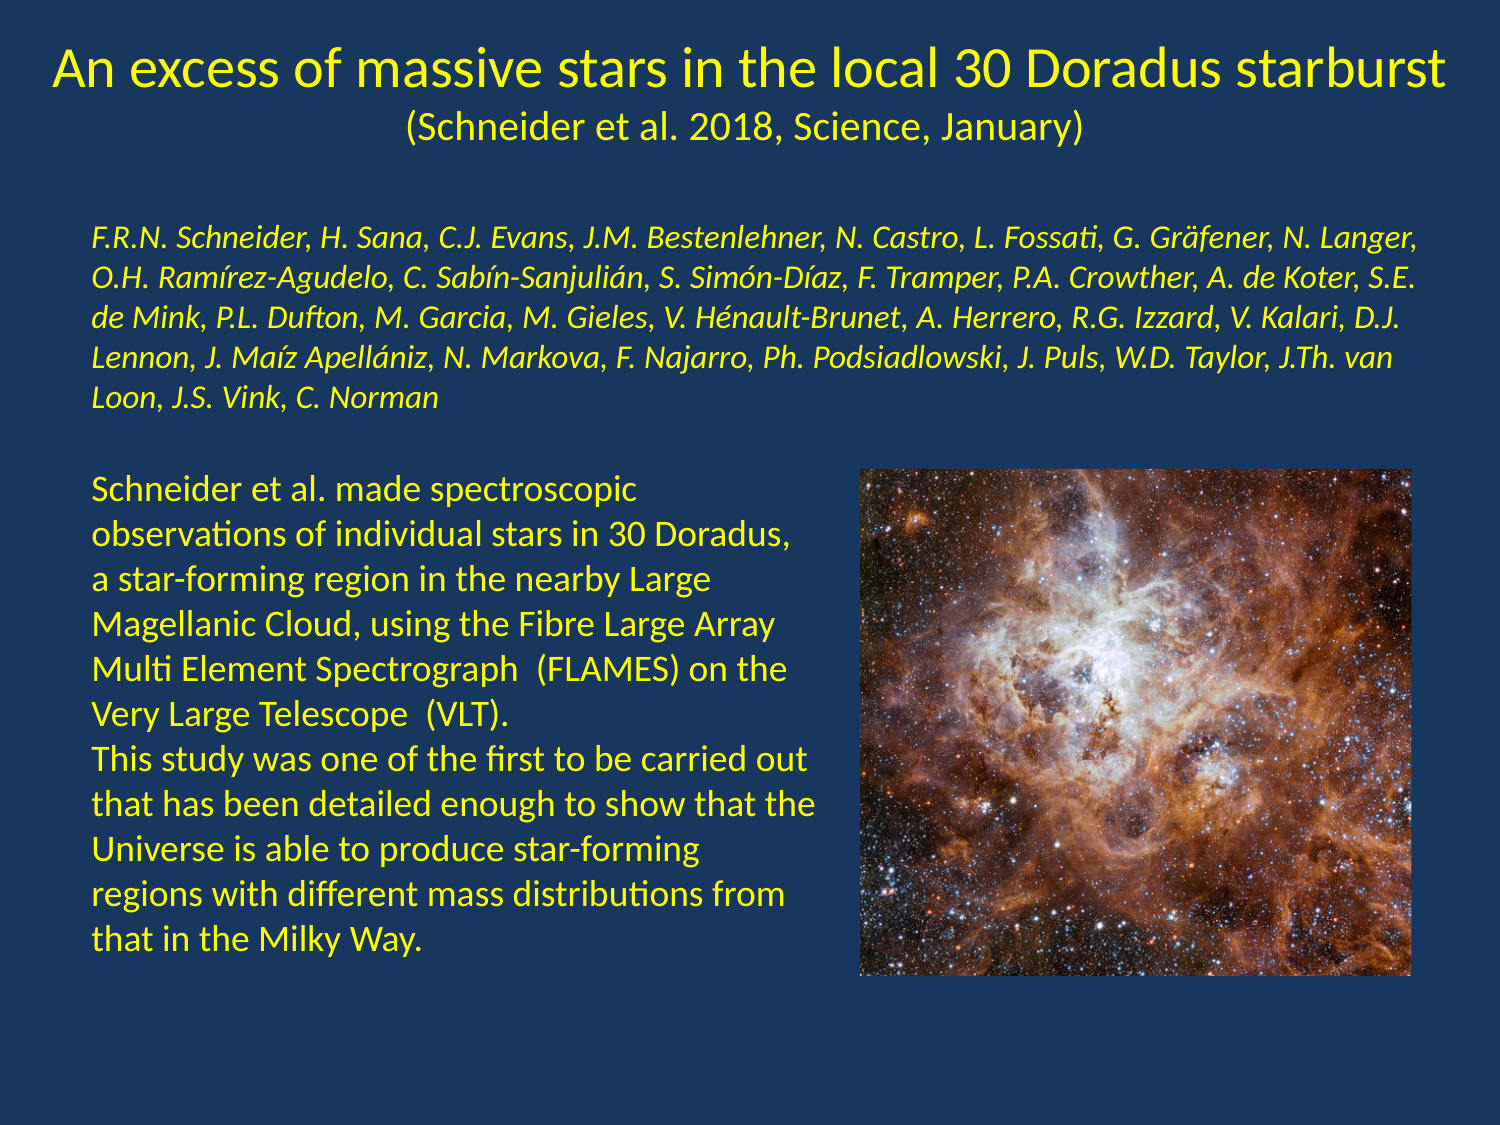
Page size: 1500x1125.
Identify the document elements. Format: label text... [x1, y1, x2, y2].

picture [859, 469, 1412, 977]
text_box F.R.N. Schneider, H. Sana, C.J. Evans, J.M. Bestenlehner, N. Castro, L. Fossati, G. Gräfener, N. Langer, O.H. Ramírez-Agudelo, C. Sabín-Sanjulián, S. Simón-Díaz, F. Tramper, P.A. Crowther, A. de Koter, S.E. de Mink, P.L. Dufton, M. Garcia, M. Gieles, V. Hénault-Brunet, A. Herrero, R.G. Izzard, V. Kalari, D.J. Lennon, J. Maíz Apellániz, N. Markova, F. Najarro, Ph. Podsiadlowski, J. Puls, W.D. Taylor, J.Th. van Loon, J.S. Vink, C. Norman [76, 208, 1447, 423]
text_box Schneider et al. made spectroscopic observations of individual stars in 30 Doradus, a star-forming region in the nearby Large Magellanic Cloud, using the Fibre Large Array Multi Element Spectrograph (FLAMES) on the Very Large Telescope (VLT). This study was one of the first to be carried out that has been detailed enough to show that the Universe is able to produce star-forming regions with different mass distributions from that in the Milky Way. [76, 456, 833, 1011]
title An excess of massive stars in the local 30 Doradus starburst (Schneider et al. 2018, Science, January) [0, 0, 1500, 183]
